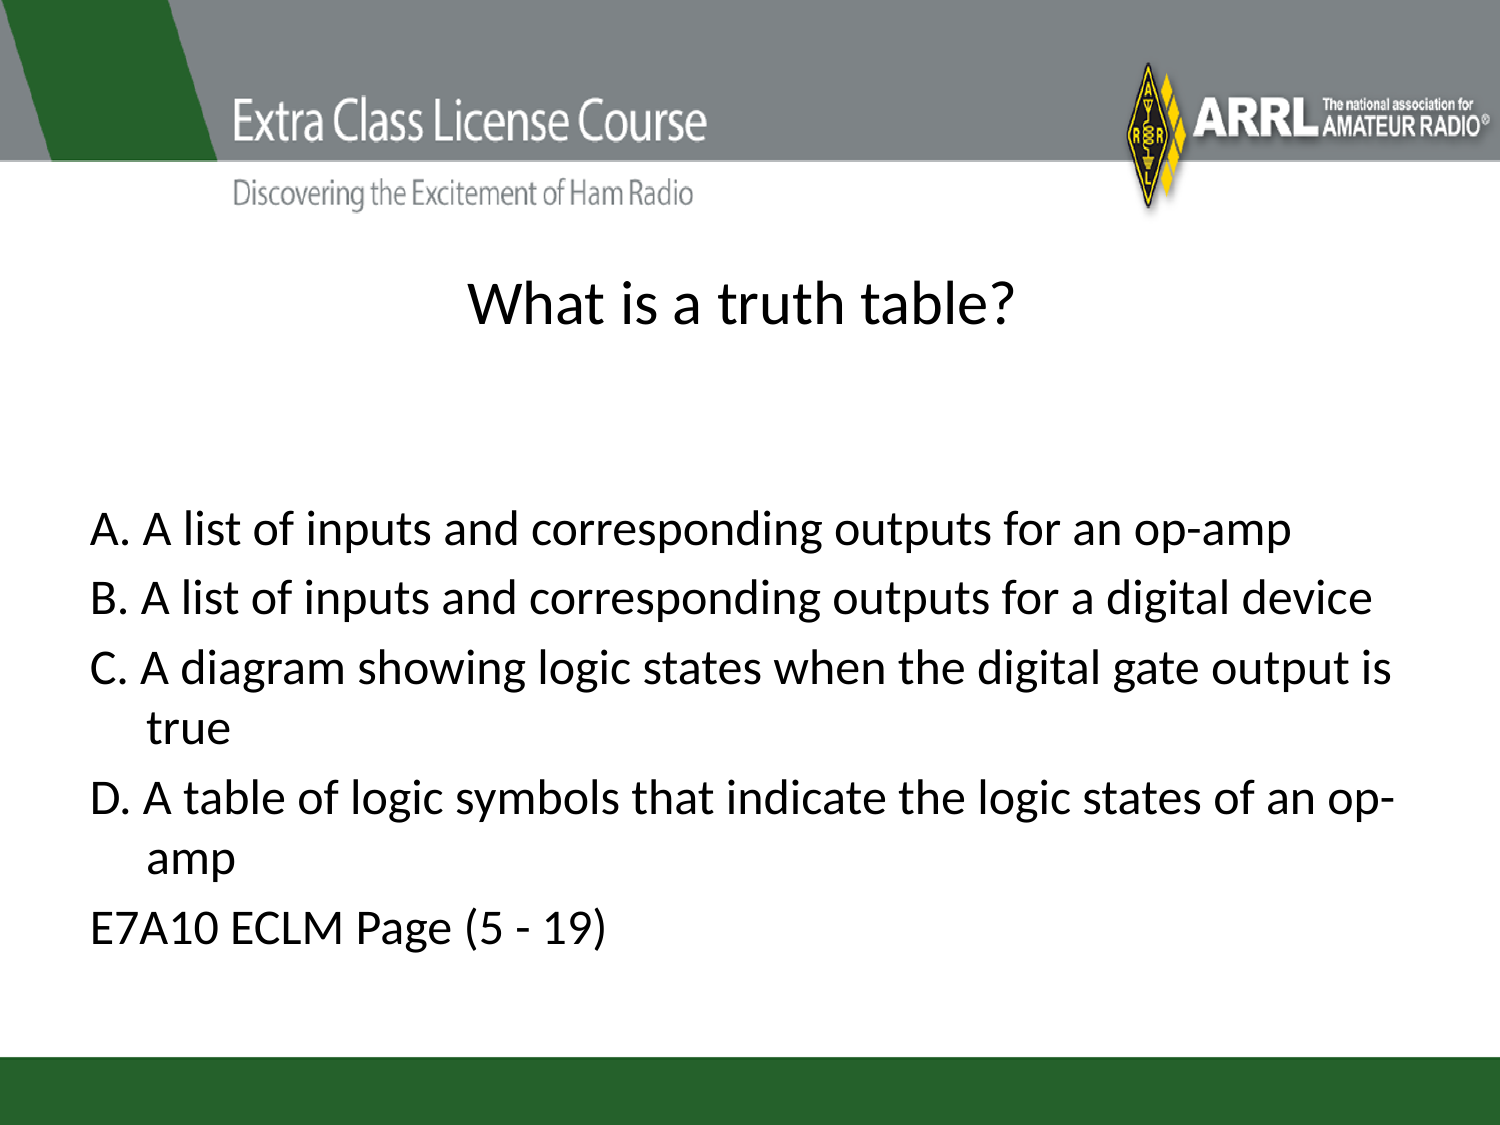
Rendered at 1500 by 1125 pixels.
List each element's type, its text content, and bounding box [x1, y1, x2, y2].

list A. A list of inputs and corresponding outputs for an op-amp B. A list of inputs and corresponding outputs for a digital device C. A diagram showing logic states when the digital gate output is true D. A table of logic symbols that indicate the logic states of an op-amp E7A10 ECLM Page (5 - 19) [75, 487, 1425, 1005]
title What is a truth table? [75, 254, 1425, 435]
picture [0, 0, 1500, 1125]
